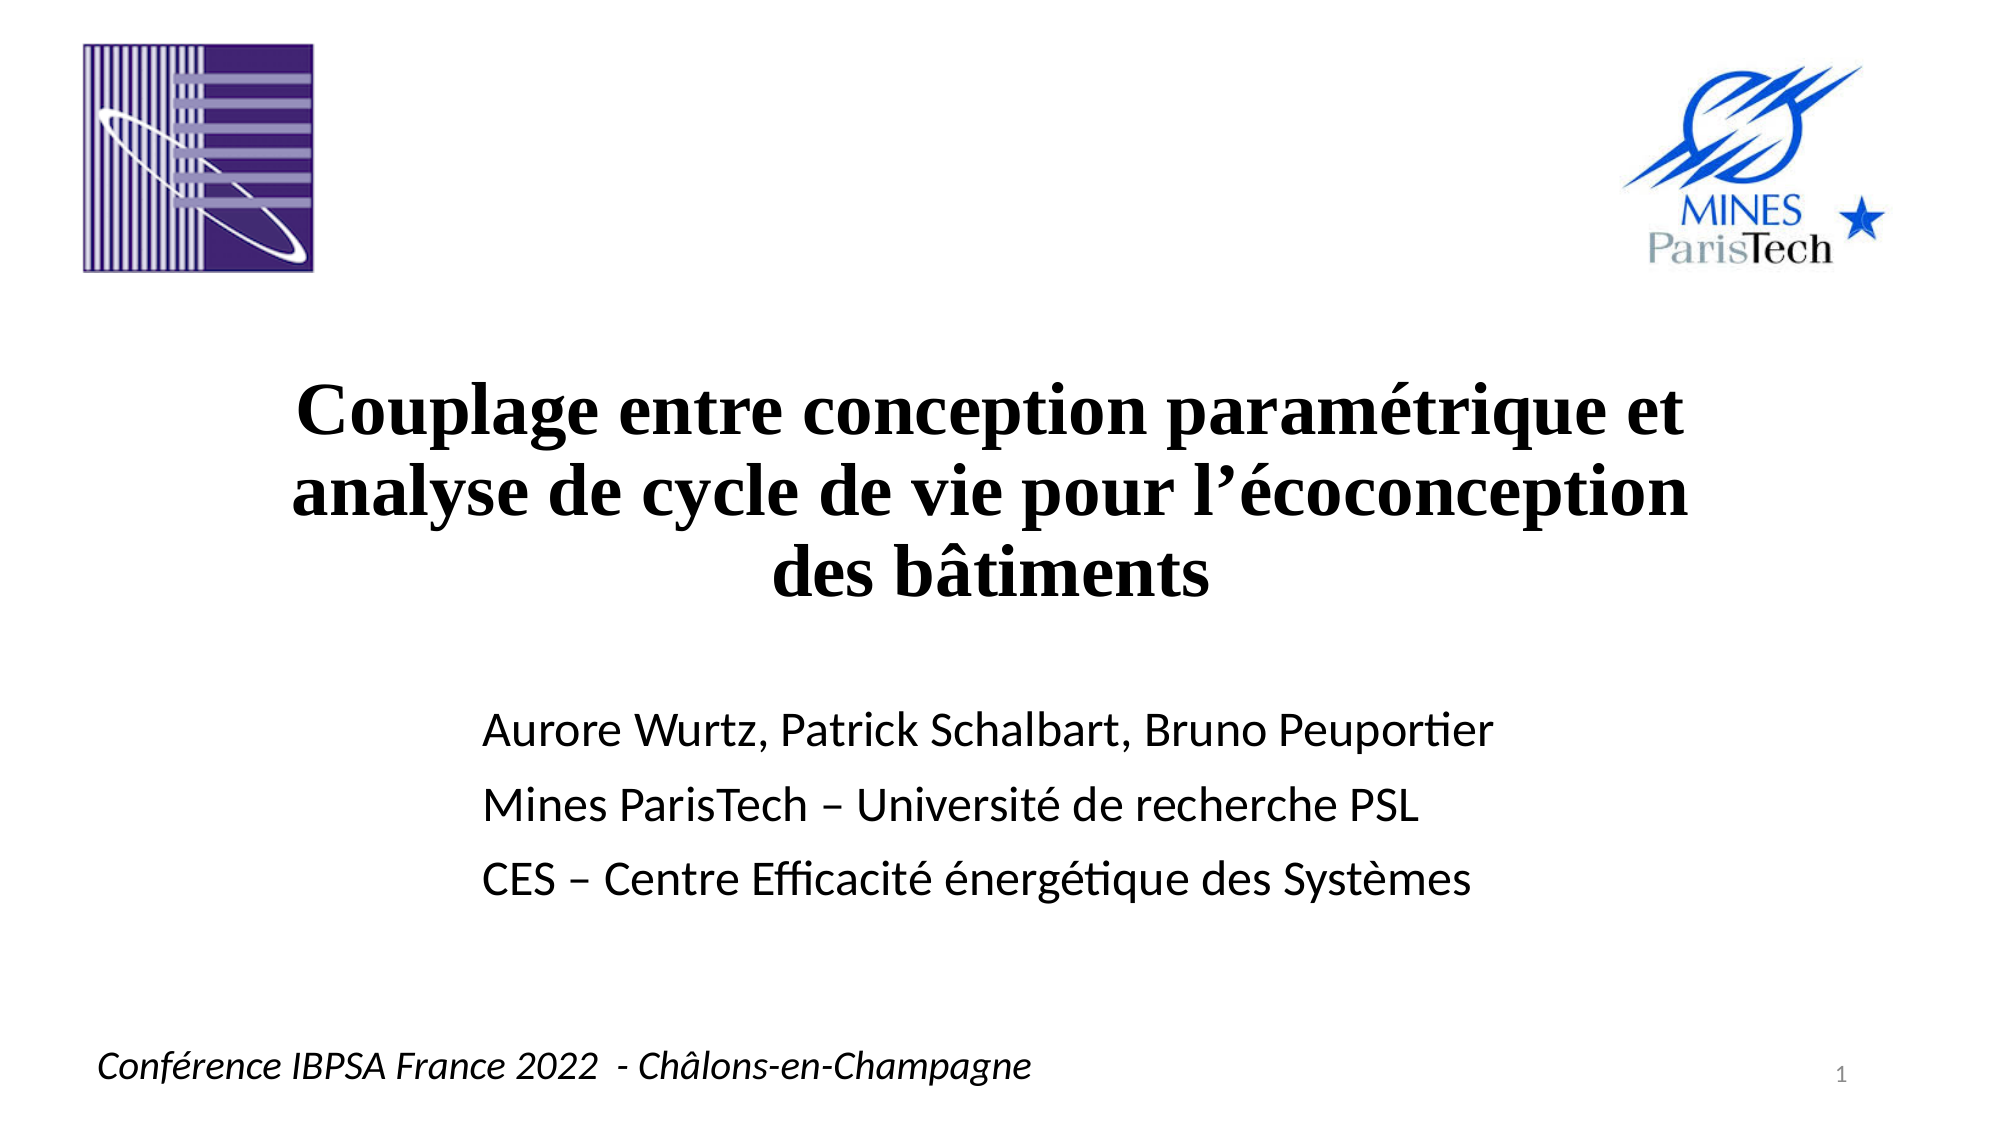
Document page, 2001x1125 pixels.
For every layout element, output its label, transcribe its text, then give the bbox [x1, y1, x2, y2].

slide_number 1 [1412, 1042, 1863, 1103]
text_box Aurore Wurtz, Patrick Schalbart, Bruno Peuportier Mines ParisTech – Université de recherche PSL CES – Centre Efficacité énergétique des Systèmes [467, 695, 1514, 962]
picture [1610, 29, 1900, 287]
picture [82, 43, 318, 273]
text_box Conférence IBPSA France 2022 - Châlons-en-Champagne [82, 1037, 1068, 1108]
title Couplage entre conception paramétrique et analyse de cycle de vie pour l’écoconception des bâtiments [240, 320, 1741, 621]
